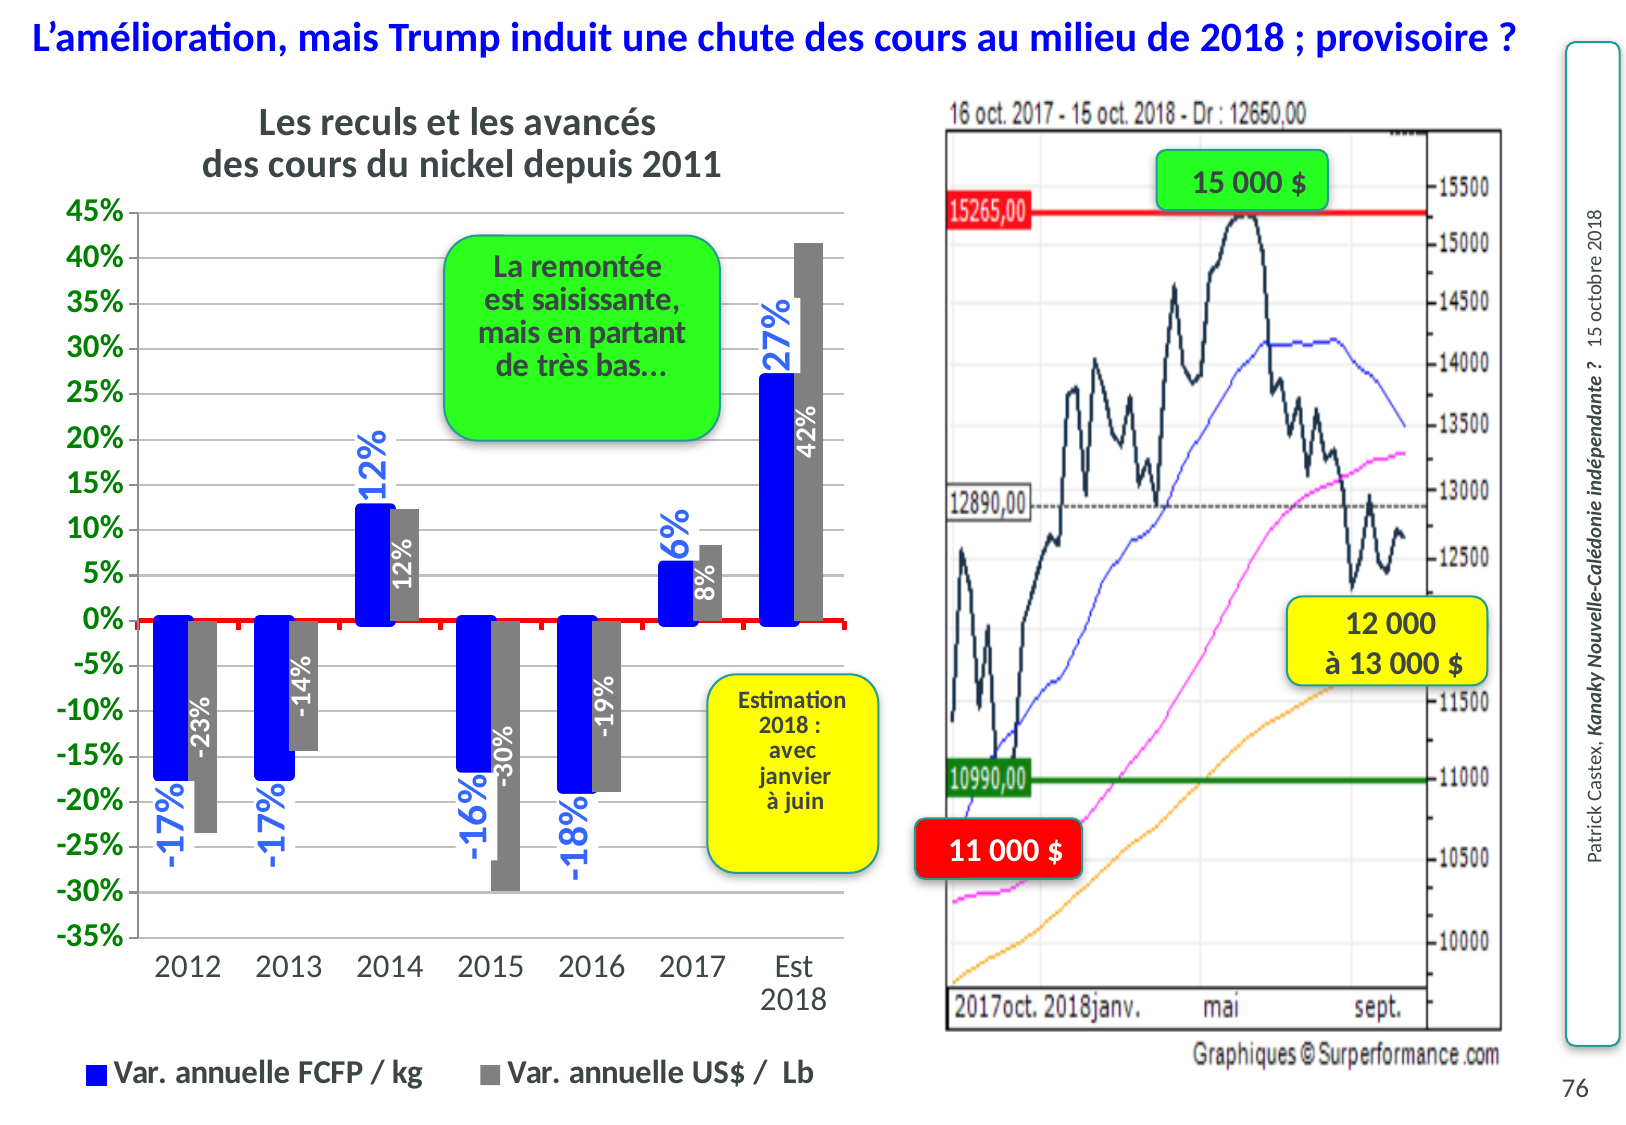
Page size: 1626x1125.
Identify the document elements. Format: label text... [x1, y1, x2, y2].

title L’amélioration, mais Trump induit une chute des cours au milieu de 2018 ; provisoire ? [17, 1, 1601, 59]
chart [40, 83, 891, 1107]
picture [914, 57, 1543, 1106]
